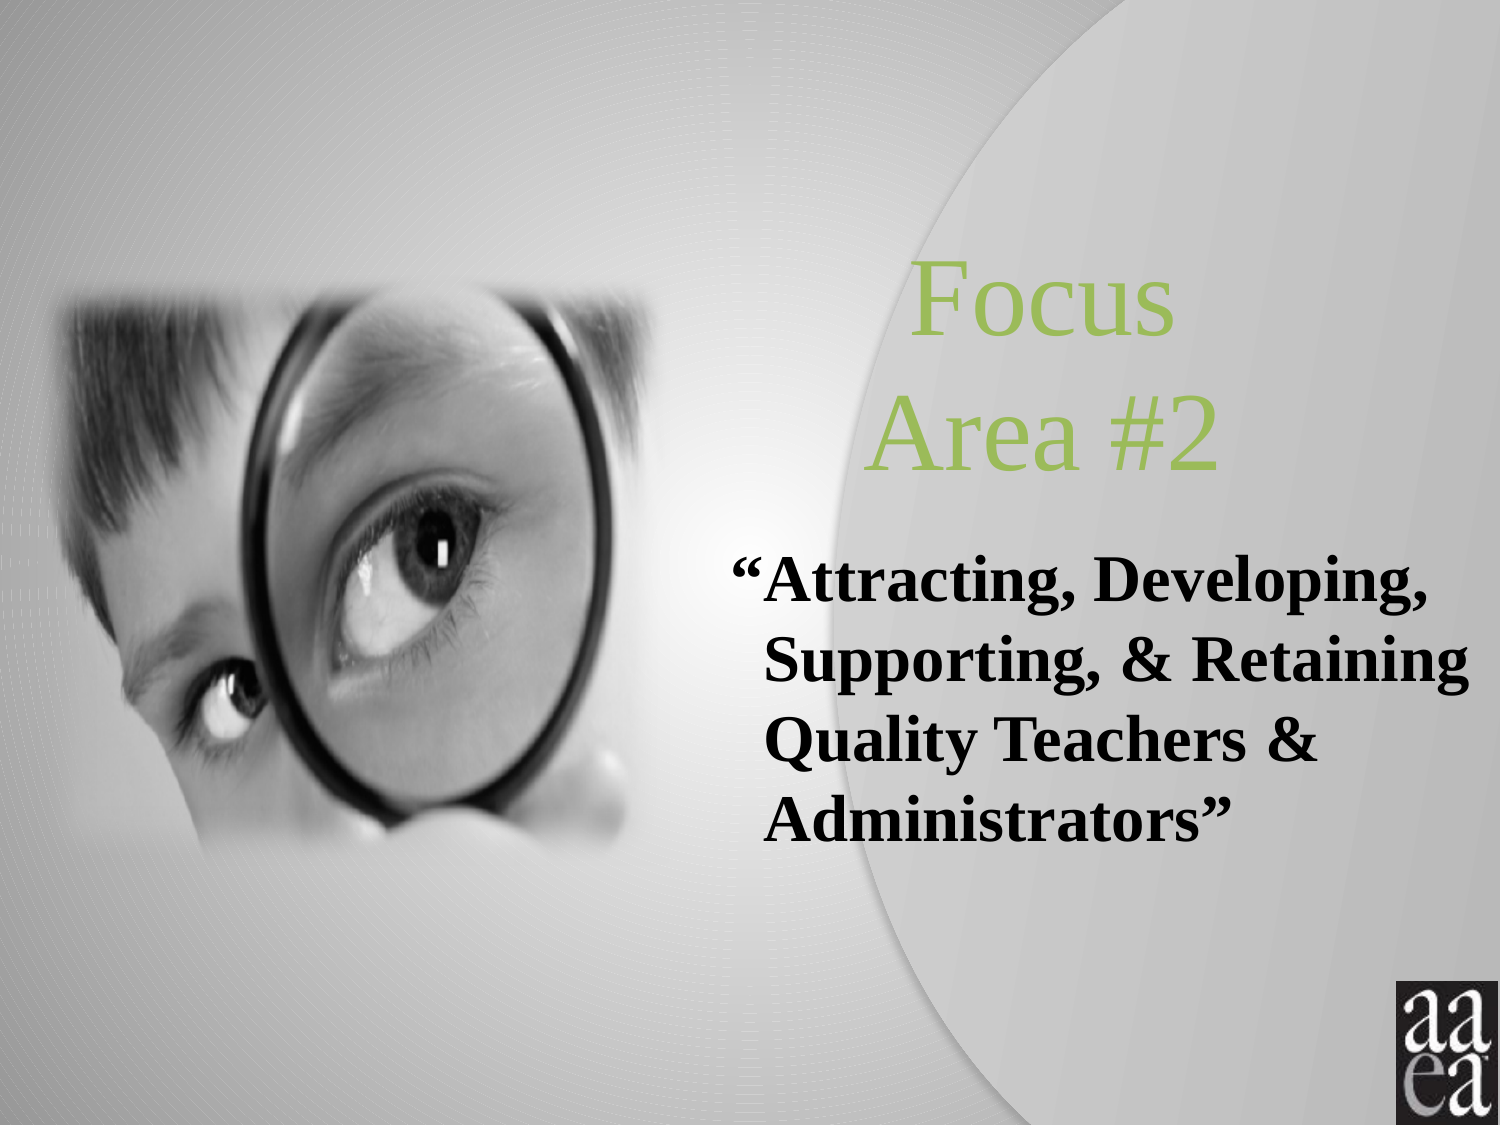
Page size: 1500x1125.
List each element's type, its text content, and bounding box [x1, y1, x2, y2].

list “Attracting, Developing, Supporting, & Retaining Quality Teachers & Administrators” [715, 519, 1500, 975]
picture [36, 275, 670, 866]
text_box Focus Area #2 [843, 207, 1243, 519]
picture [1396, 981, 1498, 1125]
